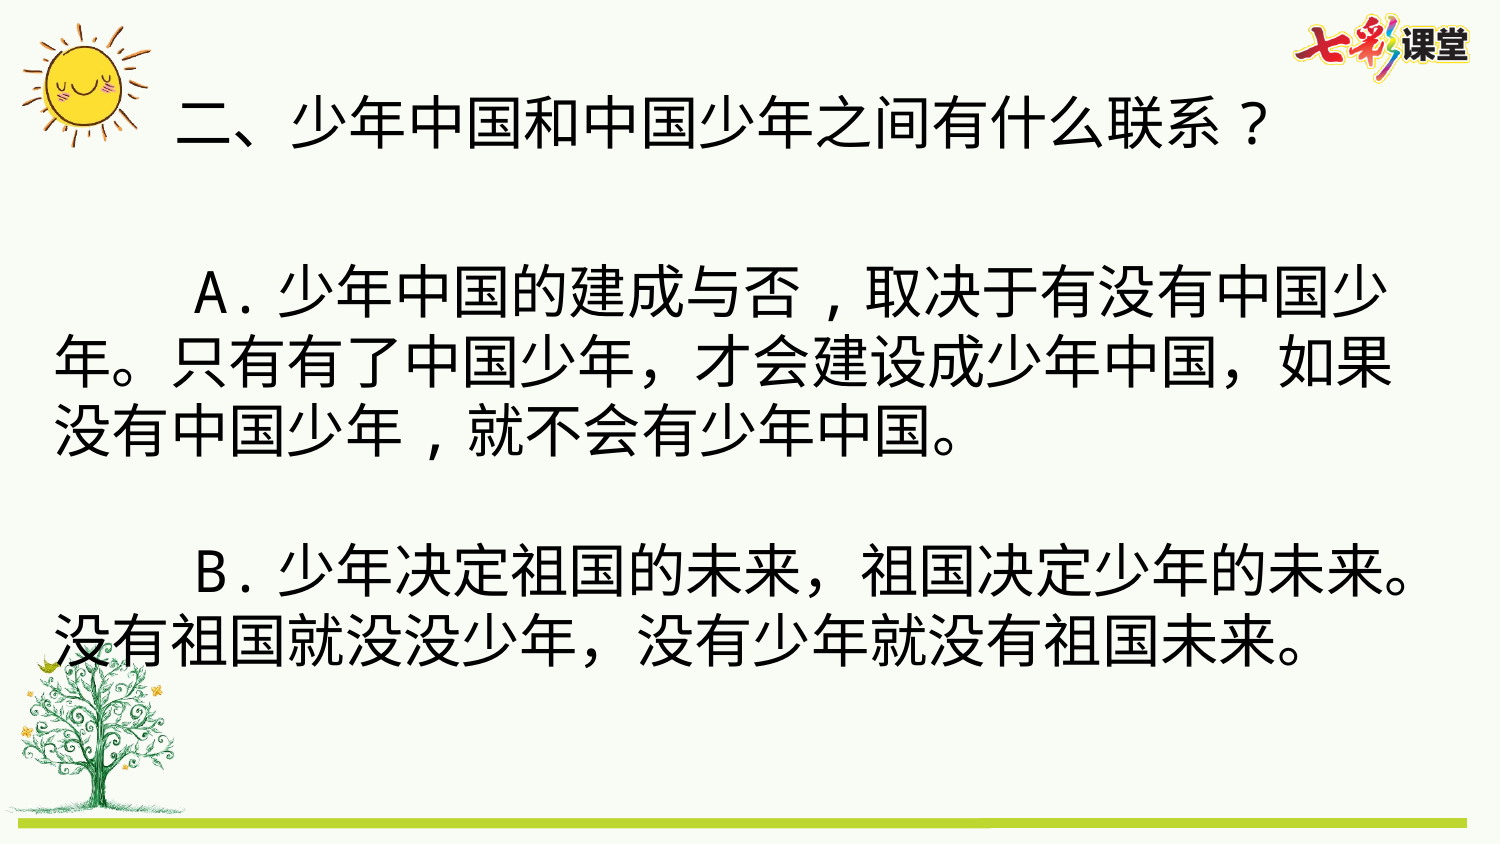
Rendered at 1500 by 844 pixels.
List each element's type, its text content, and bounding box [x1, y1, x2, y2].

picture [0, 608, 1467, 844]
picture [0, 0, 173, 172]
text_box A.少年中国的建成与否,取决于有没有中国少年。只有有了中国少年，才会建设成少年中国，如果没有中国少年,就不会有少年中国。 B.少年决定祖国的未来，祖国决定少年的未来。没有祖国就没没少年，没有少年就没有祖国未来。 [39, 247, 1461, 682]
text_box 二、少年中国和中国少年之间有什么联系? [159, 79, 1500, 164]
picture [1291, 9, 1472, 79]
